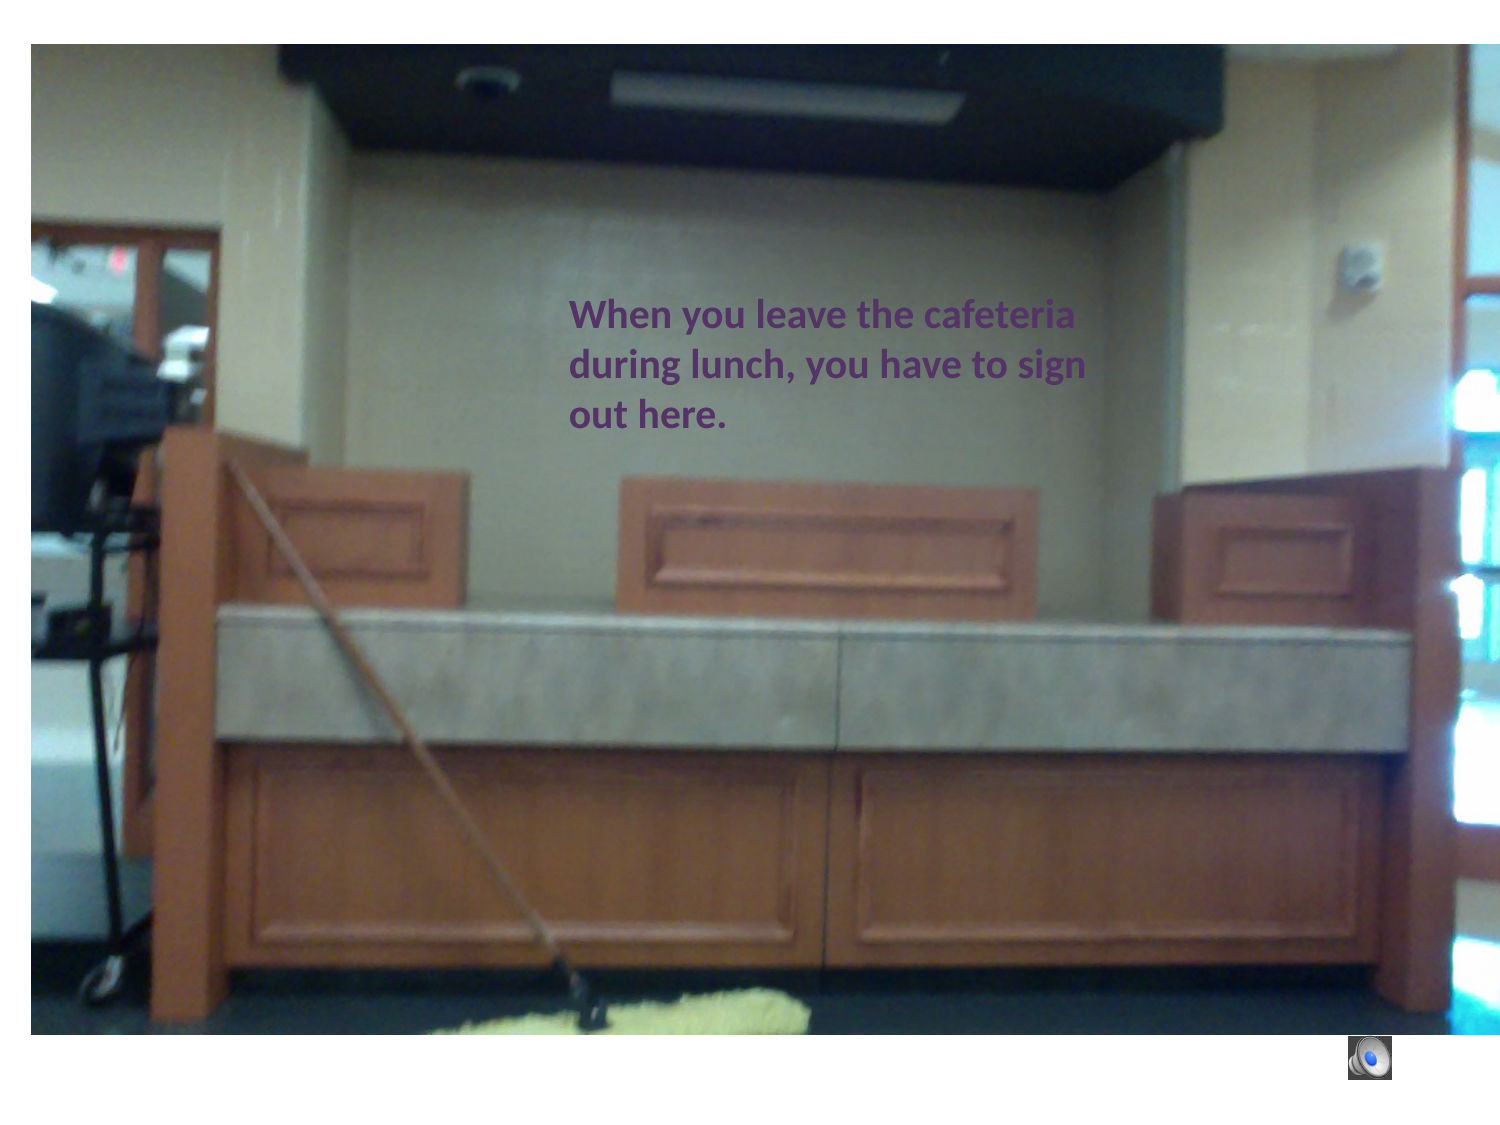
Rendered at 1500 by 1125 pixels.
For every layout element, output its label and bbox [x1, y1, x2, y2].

list [0, 44, 1500, 1036]
picture [1346, 1034, 1394, 1082]
